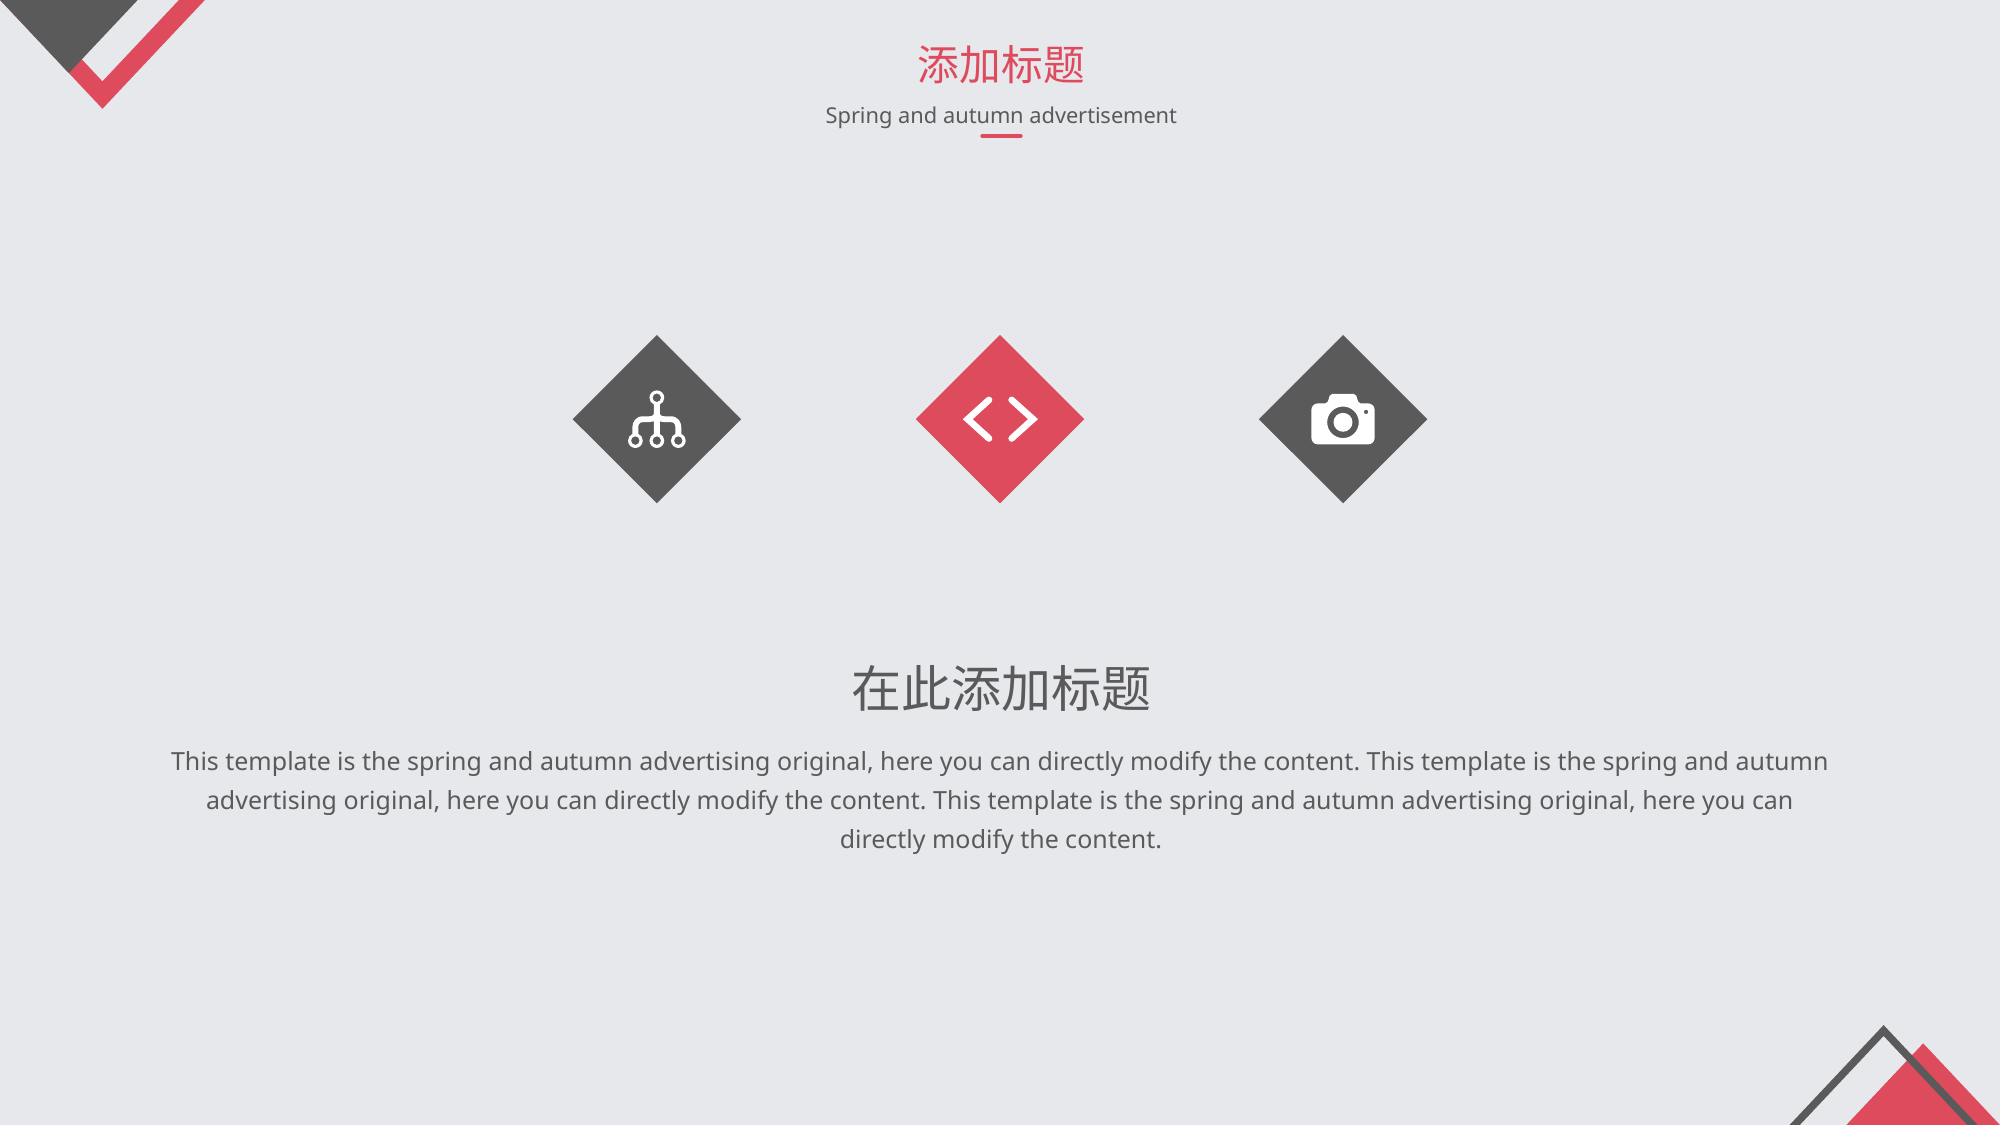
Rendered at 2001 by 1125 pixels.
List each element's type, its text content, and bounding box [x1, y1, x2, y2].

text_box [1008, 396, 1039, 442]
text_box [572, 335, 742, 504]
text_box [628, 390, 686, 448]
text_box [0, 0, 205, 109]
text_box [1789, 1024, 2000, 1125]
text_box [962, 396, 993, 442]
text_box [1311, 393, 1375, 445]
text_box [915, 334, 1085, 504]
text_box 在此添加标题 [751, 650, 1252, 726]
text_box Spring and autumn advertisement [739, 86, 1264, 136]
text_box [1258, 335, 1428, 504]
text_box This template is the spring and autumn advertising original, here you can directly modify the content. This template is the spring and autumn advertising original, here you can directly modify the content. This template is the spring and autumn advertising original, here you can directly modify the content. [153, 729, 1849, 861]
text_box 添加标题 [903, 31, 1100, 86]
